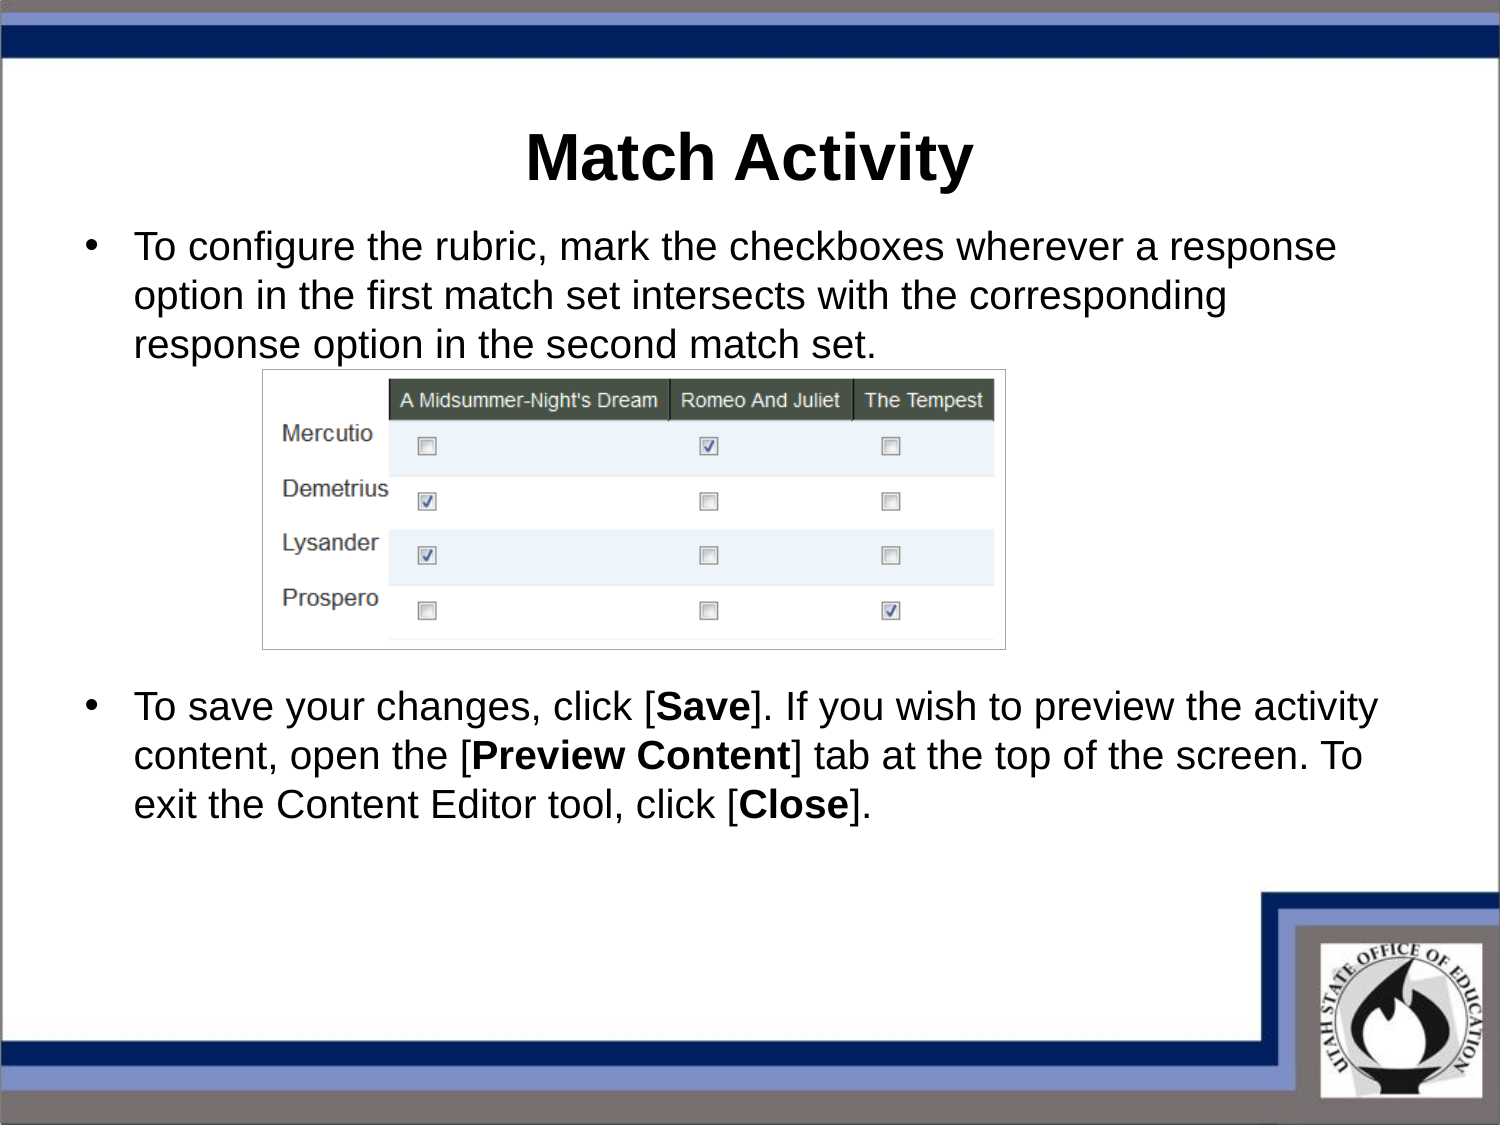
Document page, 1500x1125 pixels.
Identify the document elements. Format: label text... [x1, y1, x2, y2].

title Match Activity [75, 75, 1425, 233]
picture [0, 0, 1500, 1125]
list To configure the rubric, mark the checkboxes wherever a response option in the first match set intersects with the corresponding response option in the second match set. To save your changes, click [Save]. If you wish to preview the activity content, open the [Preview Content] tab at the top of the screen. To exit the Content Editor tool, click [Close]. [69, 212, 1420, 838]
